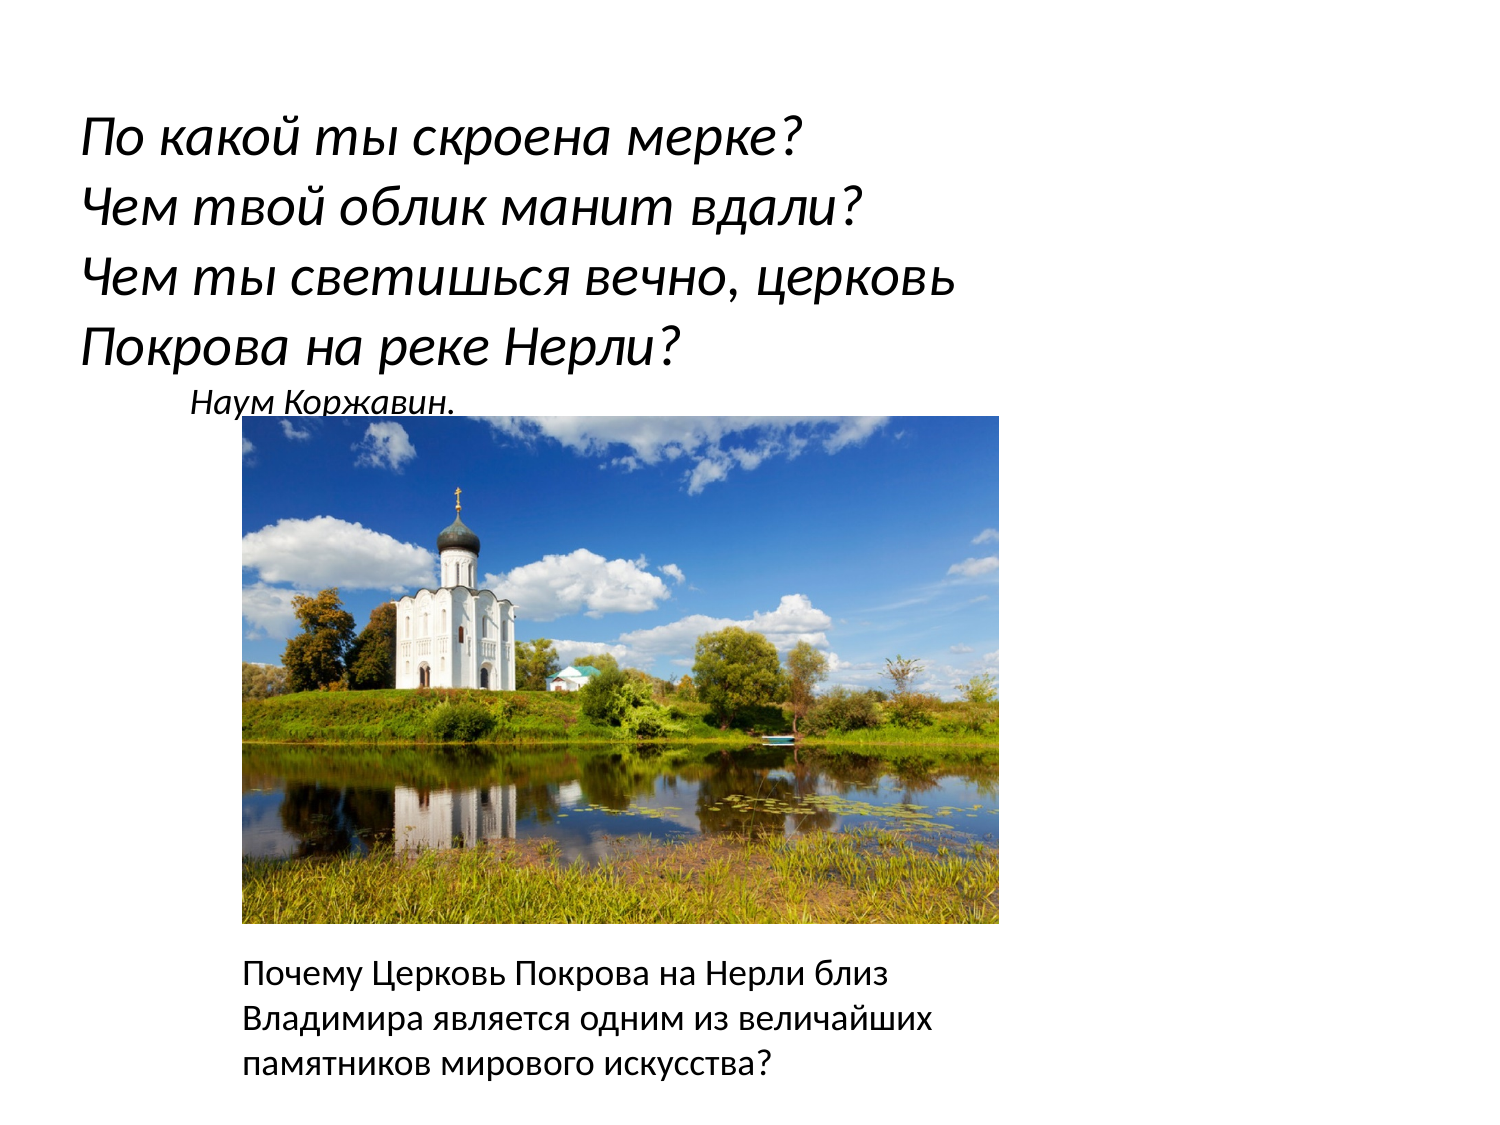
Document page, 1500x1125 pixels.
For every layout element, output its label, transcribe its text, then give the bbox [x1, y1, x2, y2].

picture [241, 416, 1000, 924]
text_box По какой ты скроена мерке? Чем твой облик манит вдали? Чем ты светишься вечно, церковь Покрова на реке Нерли? Наум Коржавин. [64, 89, 1140, 430]
text_box Почему Церковь Покрова на Нерли близ Владимира является одним из величайших памятников мирового искусства? [227, 940, 999, 1091]
